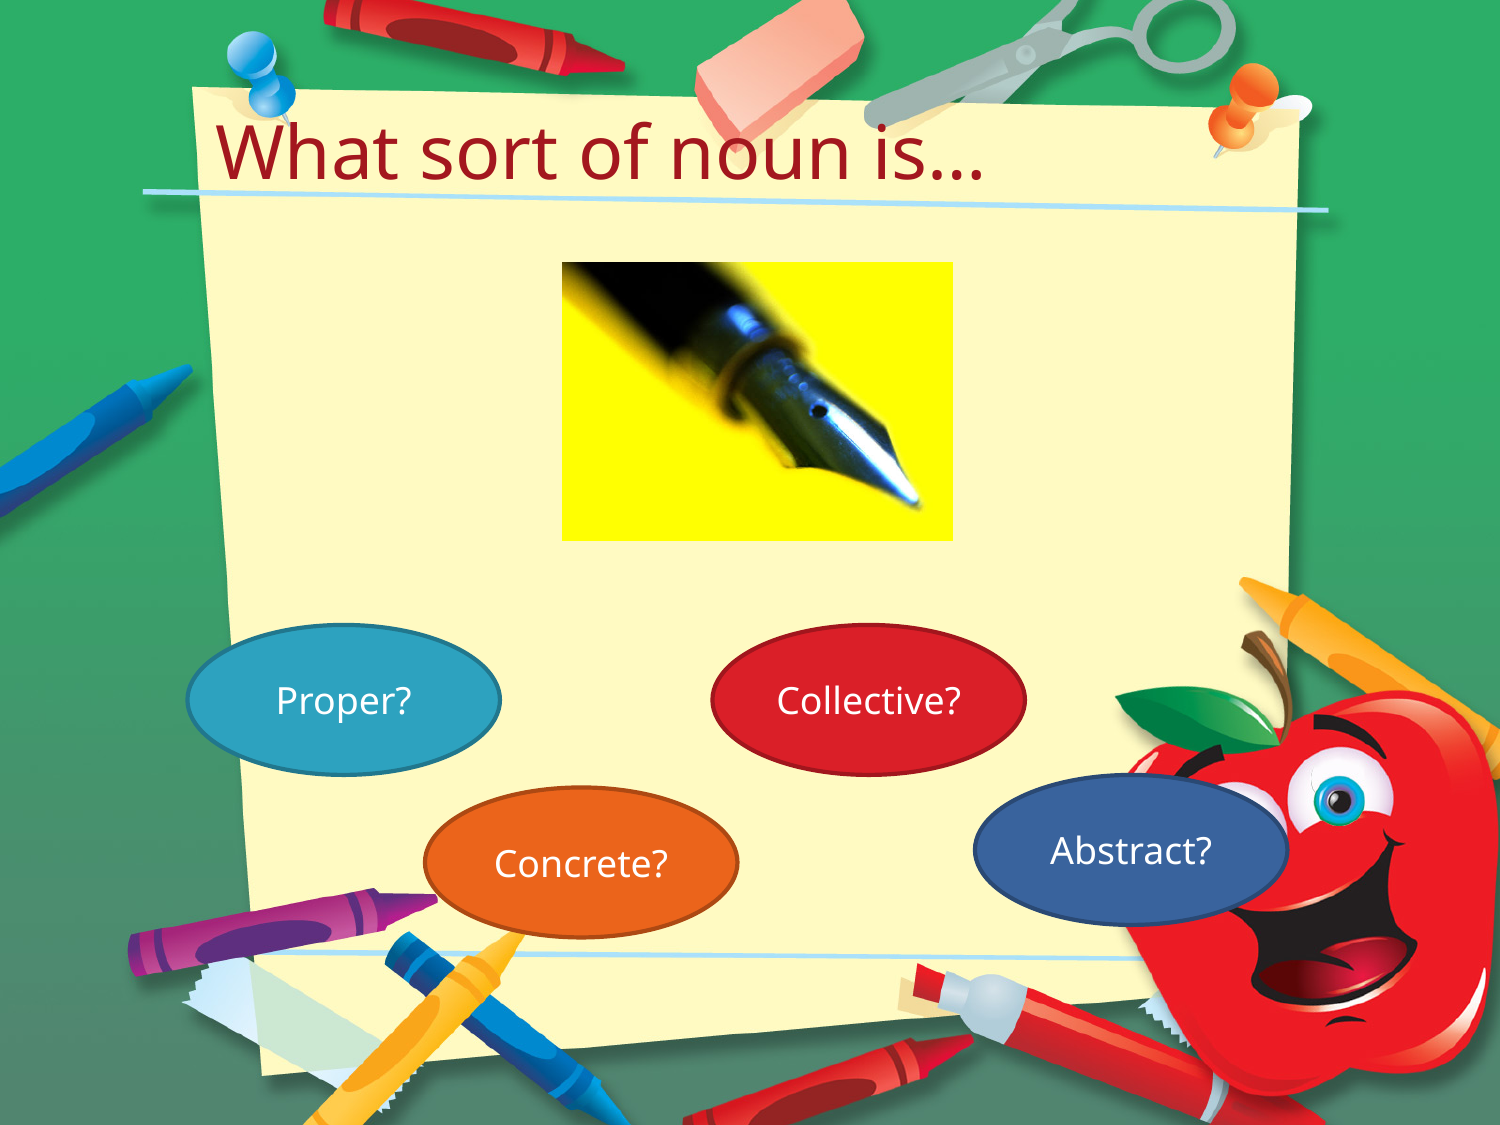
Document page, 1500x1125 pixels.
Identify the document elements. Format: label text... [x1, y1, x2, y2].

text_box Proper? [185, 622, 503, 778]
picture [0, 0, 1500, 1125]
text_box Abstract? [972, 772, 1290, 928]
text_box Collective? [710, 622, 1028, 778]
text_box Concrete? [422, 785, 740, 940]
title What sort of noun is… [200, 112, 1500, 188]
